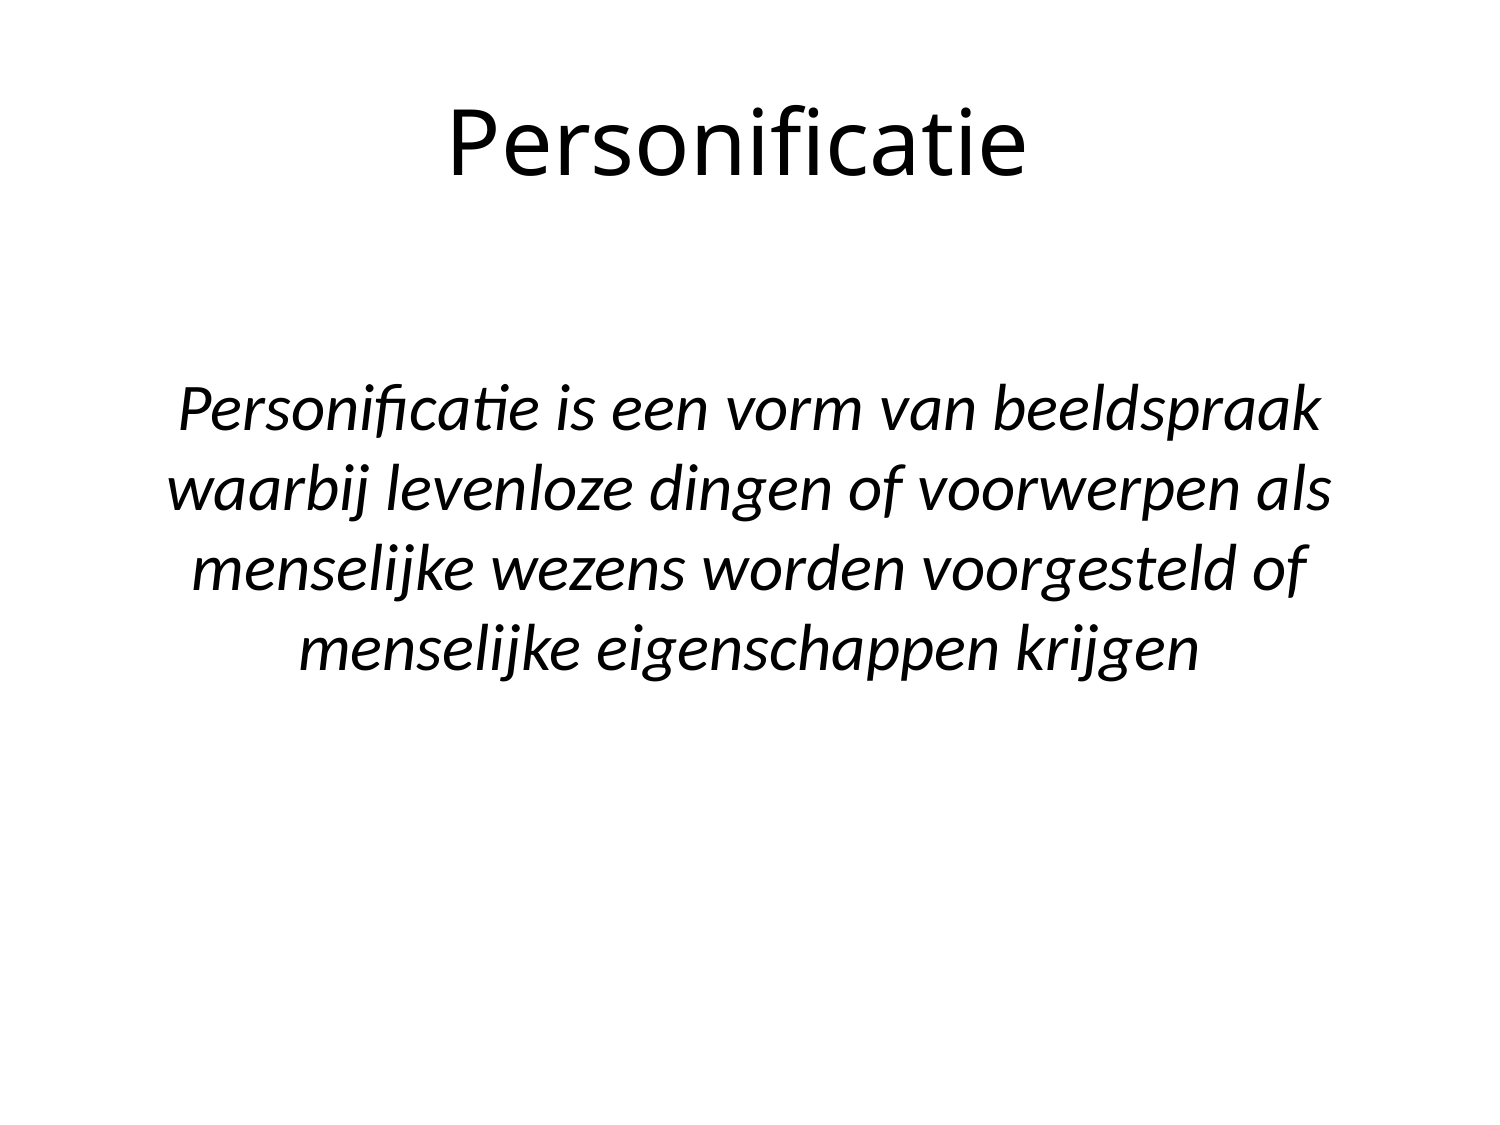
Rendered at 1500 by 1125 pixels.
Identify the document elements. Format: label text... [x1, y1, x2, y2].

list Personificatie is een vorm van beeldspraak waarbij levenloze dingen of voorwerpen als menselijke wezens worden voorgesteld of menselijke eigenschappen krijgen [75, 262, 1425, 1005]
title Personificatie [75, 45, 1425, 233]
